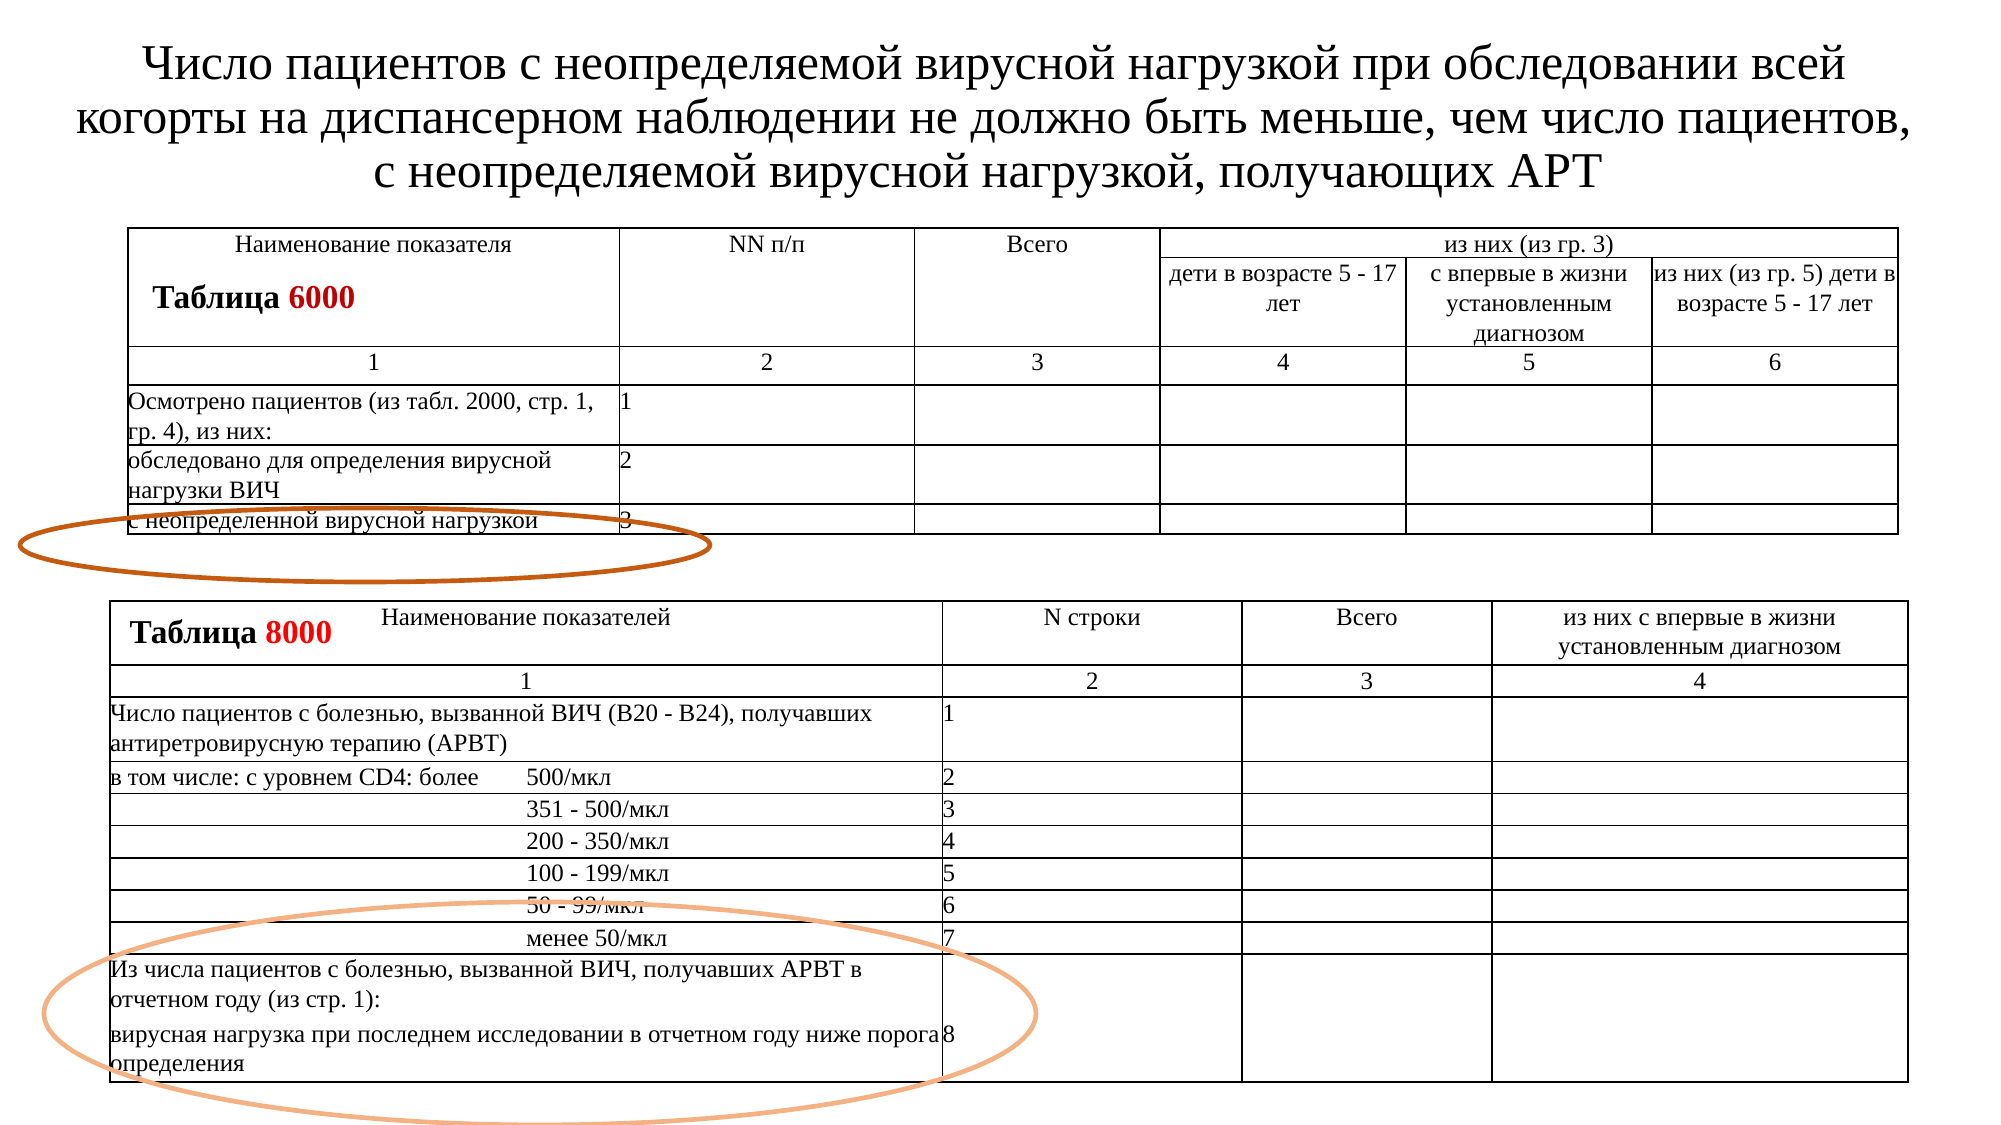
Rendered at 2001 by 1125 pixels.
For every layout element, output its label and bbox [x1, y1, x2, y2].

table_cell [111, 666, 942, 696]
table_cell [129, 505, 619, 518]
table_cell [943, 666, 1241, 696]
table_cell [1493, 891, 1907, 921]
table_cell [1161, 505, 1405, 533]
table_cell [111, 826, 942, 857]
table_cell [1493, 955, 1907, 1081]
table_cell [943, 955, 1241, 1081]
table_header [1243, 602, 1491, 664]
table_cell [915, 386, 1159, 444]
table_cell [620, 386, 914, 444]
table_cell [129, 347, 619, 384]
table_cell [129, 446, 619, 503]
table_cell [1243, 698, 1491, 761]
table_cell [1493, 794, 1907, 825]
table_cell [1243, 955, 1491, 1081]
table_header [915, 229, 1159, 346]
table_cell [620, 505, 914, 533]
table_cell [1493, 923, 1907, 953]
table_cell [943, 794, 1241, 825]
table_cell [111, 923, 237, 953]
table_cell [1493, 666, 1907, 696]
text_box [42, 900, 1037, 1125]
table_header [129, 229, 619, 346]
table_cell [1161, 347, 1405, 384]
table_cell [1161, 386, 1405, 444]
table_cell [915, 446, 1159, 503]
table_cell [1653, 505, 1897, 533]
table_cell [1493, 762, 1907, 793]
table_cell [111, 794, 942, 825]
table_cell [1243, 891, 1491, 921]
table_cell [1493, 698, 1907, 761]
table_cell [1407, 386, 1651, 444]
table_cell [111, 698, 942, 761]
table_cell [1493, 826, 1907, 857]
table_cell [1243, 826, 1491, 857]
table_cell [943, 891, 1241, 921]
table_cell [1243, 923, 1491, 953]
text_box [18, 506, 712, 584]
table_cell [943, 923, 1241, 953]
table_header [1493, 602, 1907, 664]
table_cell [111, 891, 942, 921]
table_cell [1653, 347, 1897, 384]
text_box [114, 602, 348, 658]
title [43, 29, 1945, 205]
table_cell [843, 923, 942, 946]
table_cell [1243, 762, 1491, 793]
table_cell [111, 762, 942, 793]
table_cell [943, 859, 1241, 889]
table_cell [915, 347, 1159, 384]
table_header [620, 229, 914, 346]
table_cell [620, 446, 914, 503]
table_cell [129, 386, 619, 444]
table_cell [620, 347, 914, 384]
table_cell [1407, 446, 1651, 503]
table_cell [1493, 859, 1907, 889]
table_header [111, 602, 942, 664]
table_cell [111, 1071, 138, 1081]
table_cell [111, 859, 942, 889]
table_cell [943, 698, 1241, 761]
table_cell [1407, 505, 1651, 533]
table_cell [1243, 794, 1491, 825]
table_cell [1161, 446, 1405, 503]
table_cell [1243, 859, 1491, 889]
text_box [137, 267, 371, 323]
table_cell [1653, 446, 1897, 503]
table_cell [1653, 386, 1897, 444]
table_cell [943, 826, 1241, 857]
table_cell [1407, 258, 1651, 346]
table_header [943, 602, 1241, 664]
table_cell [943, 762, 1241, 793]
table_cell [1653, 258, 1897, 346]
table_cell [915, 505, 1159, 533]
table_cell [1243, 666, 1491, 696]
table_cell [1407, 347, 1651, 384]
table_header [1161, 229, 1897, 257]
table_cell [1161, 258, 1405, 346]
